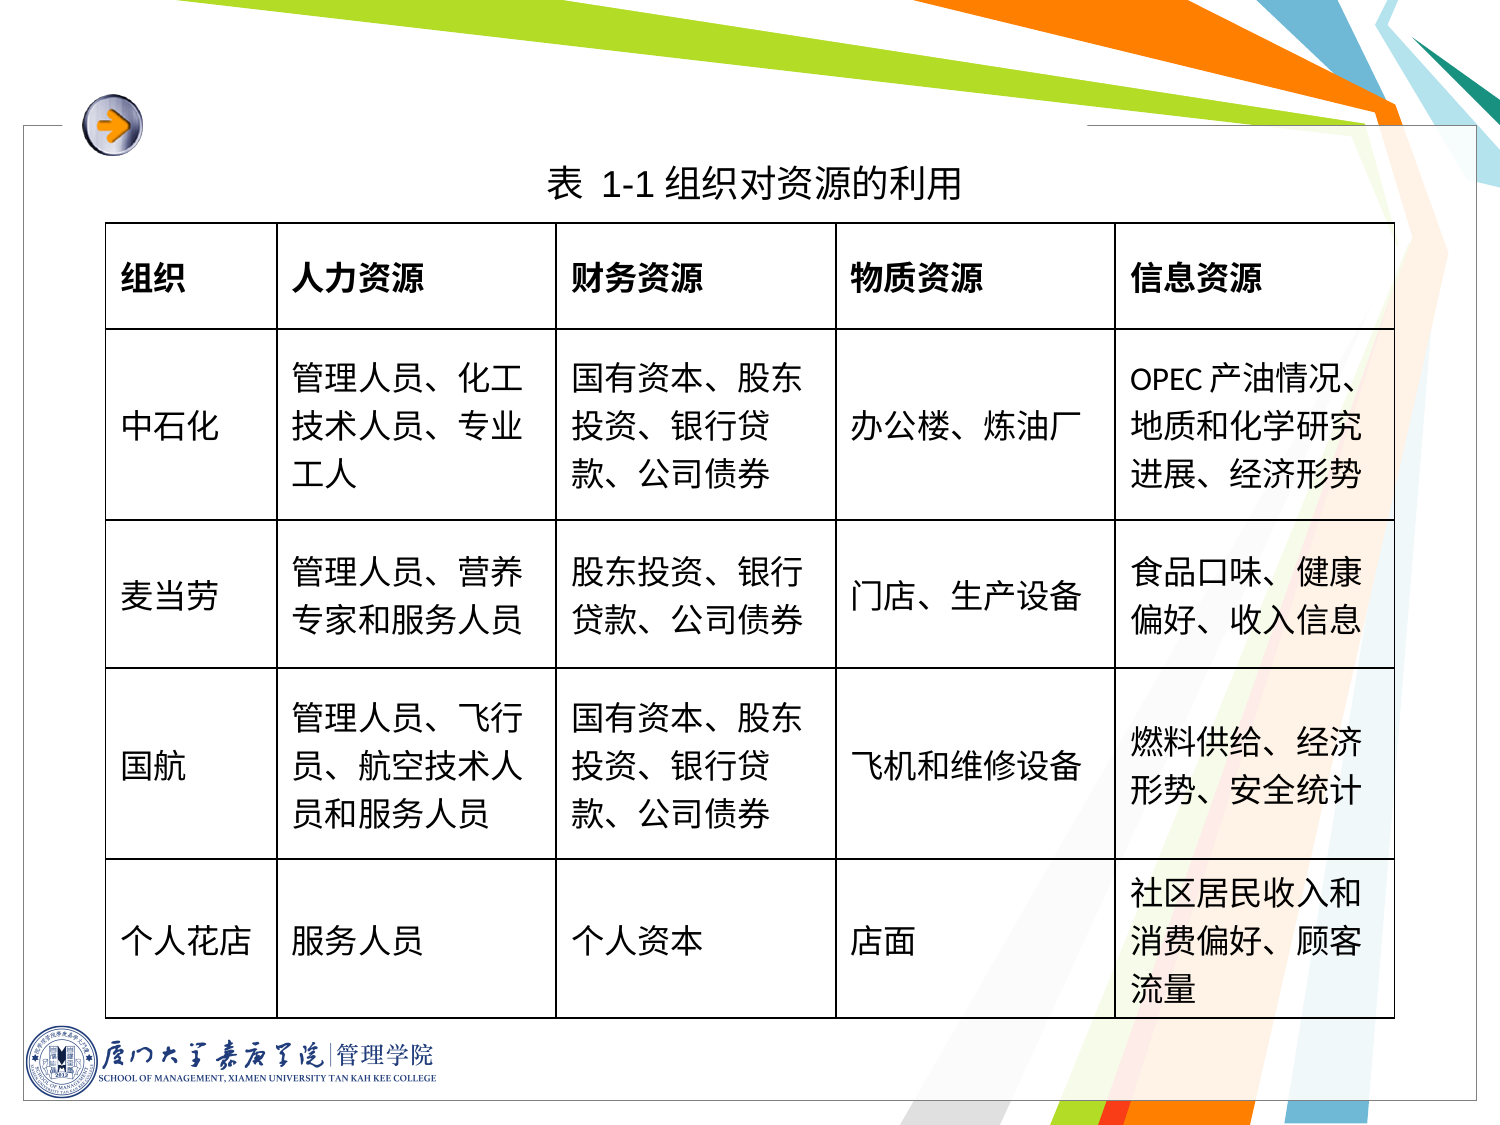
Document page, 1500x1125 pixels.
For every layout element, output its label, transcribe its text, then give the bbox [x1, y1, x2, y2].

picture [24, 1024, 438, 1100]
table_header 组织 [106, 224, 276, 328]
table_cell 国有资本、股东投资、银行贷款、公司债券 [557, 330, 835, 519]
table_cell 麦当劳 [106, 521, 276, 667]
table_cell 社区居民收入和消费偏好、顾客流量 [1116, 860, 1394, 1017]
table_cell 管理人员、飞行员、航空技术人员和服务人员 [278, 669, 555, 858]
table_cell 个人花店 [106, 860, 276, 1017]
table_cell 服务人员 [278, 860, 555, 1017]
text_box 表 1-1组织对资源的利用 [531, 152, 979, 213]
table_header 信息资源 [1116, 224, 1394, 328]
table_cell 办公楼、炼油厂 [837, 330, 1114, 519]
table_cell 店面 [837, 860, 1114, 1017]
table_header 财务资源 [557, 224, 835, 328]
table_cell 食品口味、健康偏好、收入信息 [1116, 521, 1394, 667]
table_cell 股东投资、银行贷款、公司债券 [557, 521, 835, 667]
table_header 人力资源 [278, 224, 555, 328]
table_cell 国有资本、股东投资、银行贷款、公司债券 [557, 669, 835, 858]
table_cell 国航 [106, 669, 276, 858]
table_cell 燃料供给、经济形势、安全统计 [1116, 669, 1394, 858]
picture [82, 94, 143, 156]
table_cell 管理人员、营养专家和服务人员 [278, 521, 555, 667]
table_cell 飞机和维修设备 [837, 669, 1114, 858]
table_cell 管理人员、化工技术人员、专业工人 [278, 330, 555, 519]
table_cell 中石化 [106, 330, 276, 519]
table_header 物质资源 [837, 224, 1114, 328]
table_cell 个人资本 [557, 860, 835, 1017]
table_cell OPEC产油情况、地质和化学研究进展、经济形势 [1116, 330, 1394, 519]
table_cell 门店、生产设备 [837, 521, 1114, 667]
